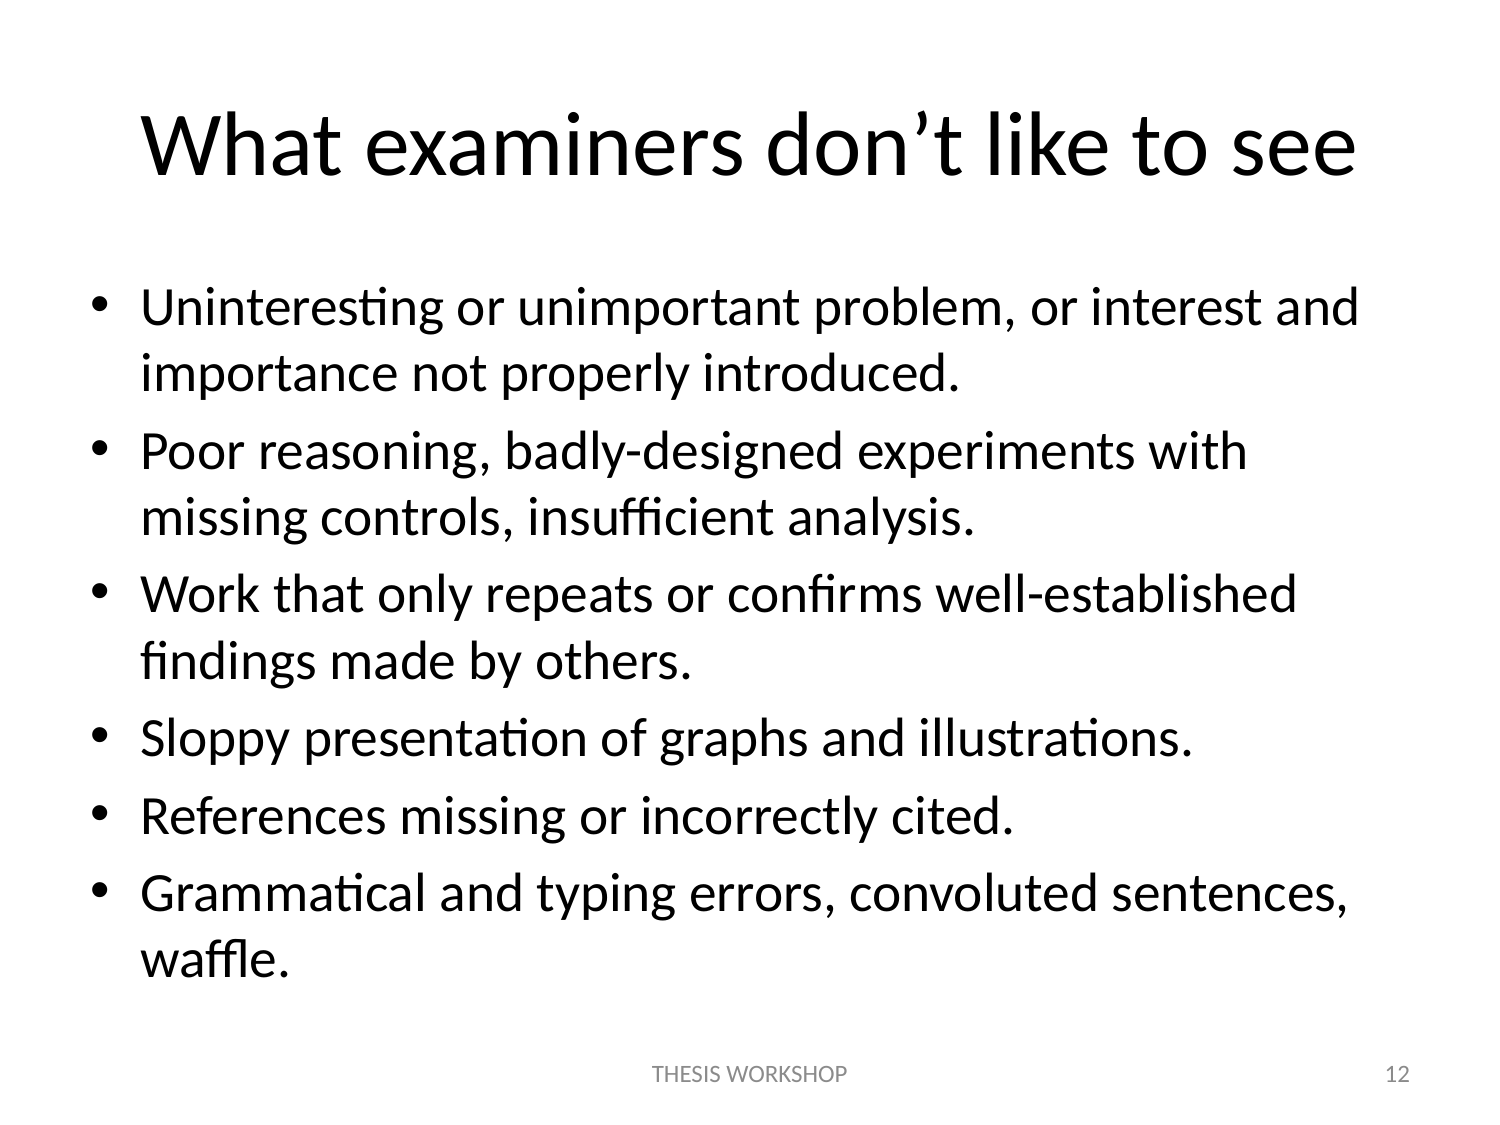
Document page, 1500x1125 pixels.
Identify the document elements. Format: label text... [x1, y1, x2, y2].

title What examiners don’t like to see [75, 45, 1425, 233]
slide_number 12 [1074, 1042, 1425, 1103]
footer THESIS WORKSHOP [512, 1042, 988, 1103]
list Uninteresting or unimportant problem, or interest and importance not properly introduced. Poor reasoning, badly-designed experiments with missing controls, insufficient analysis. Work that only repeats or confirms well-established findings made by others. Sloppy presentation of graphs and illustrations. References missing or incorrectly cited. Grammatical and typing errors, convoluted sentences, waffle. [75, 262, 1425, 1005]
